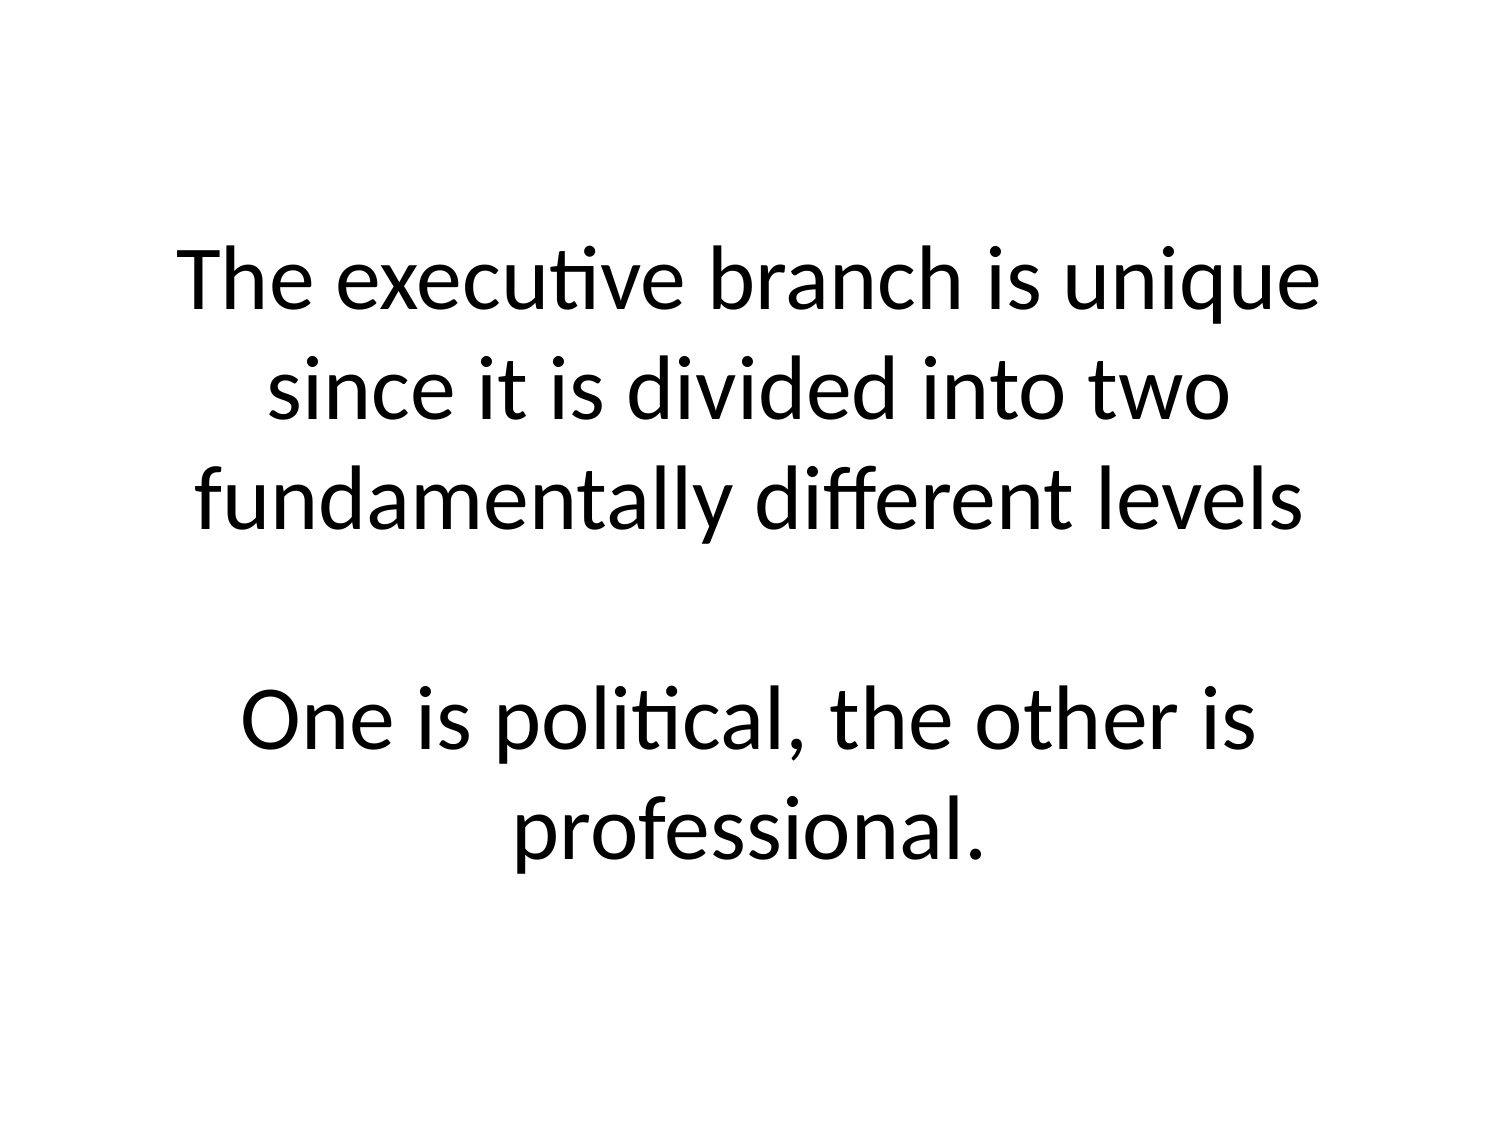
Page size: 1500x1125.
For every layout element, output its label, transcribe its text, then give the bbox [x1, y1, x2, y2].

title The executive branch is unique since it is divided into two fundamentally different levels One is political, the other is professional. [74, 44, 1426, 1051]
